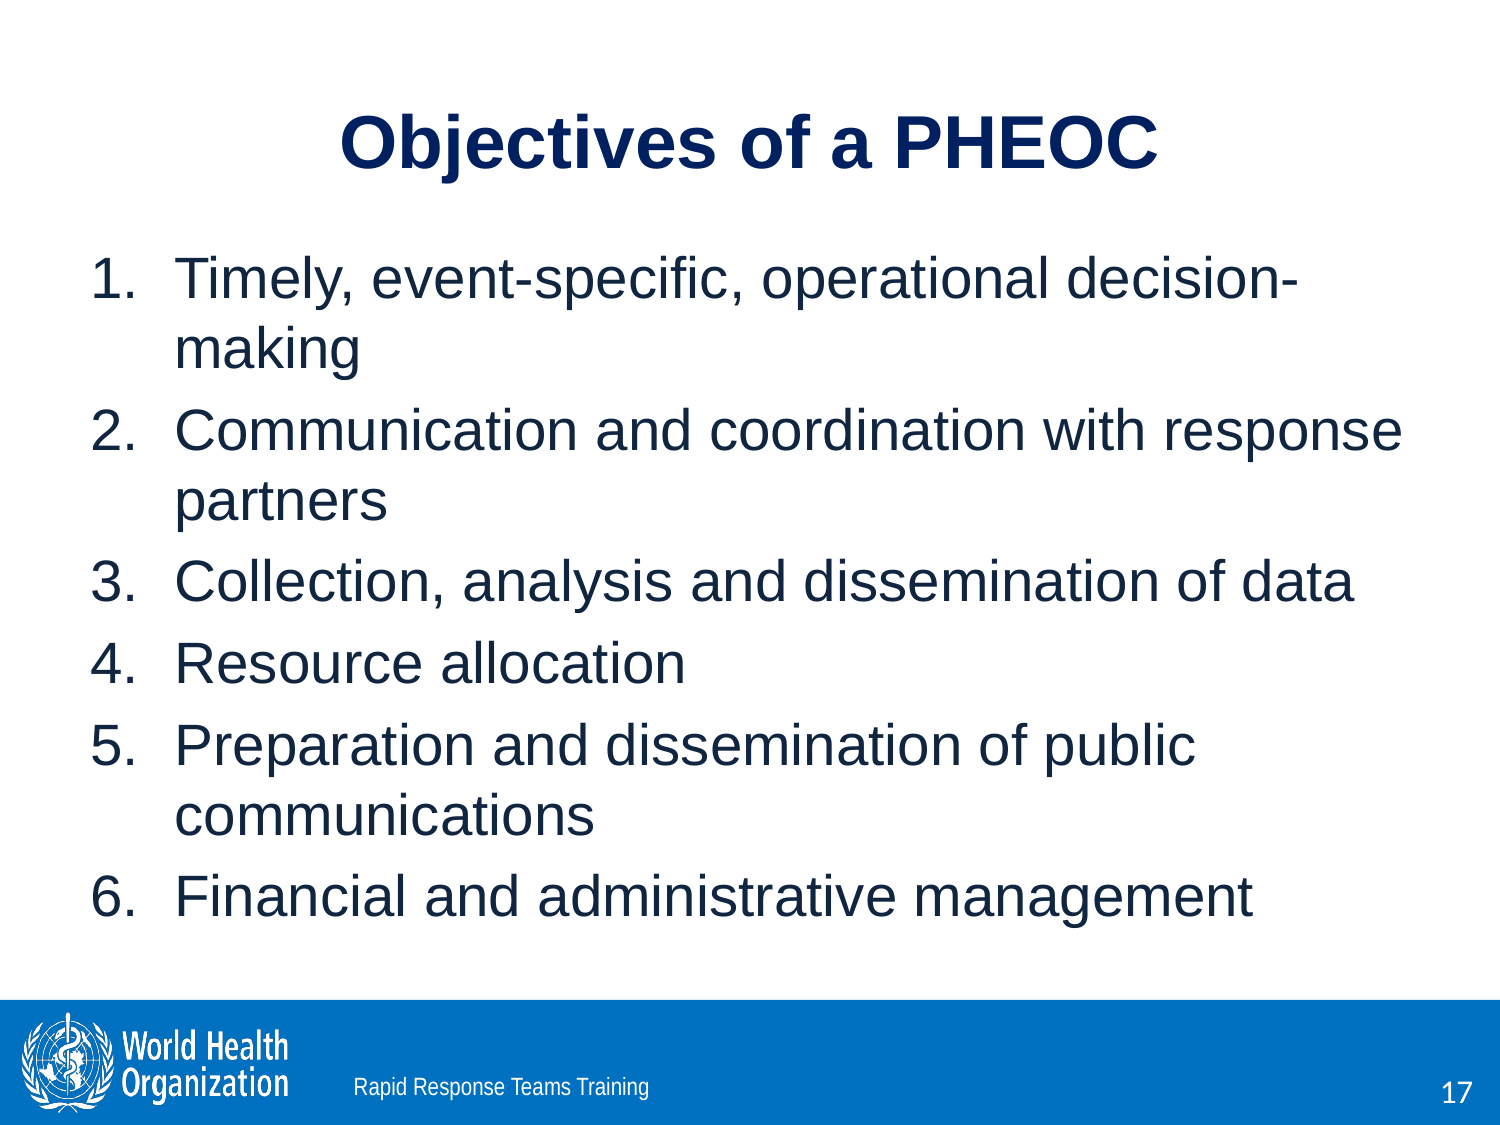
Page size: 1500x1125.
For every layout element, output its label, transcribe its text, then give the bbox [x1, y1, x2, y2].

picture [21, 1012, 288, 1113]
title Objectives of a PHEOC [75, 45, 1425, 232]
list Timely, event-specific, operational decision-making Communication and coordination with response partners Collection, analysis and dissemination of data Resource allocation Preparation and dissemination of public communications Financial and administrative management [75, 232, 1425, 976]
